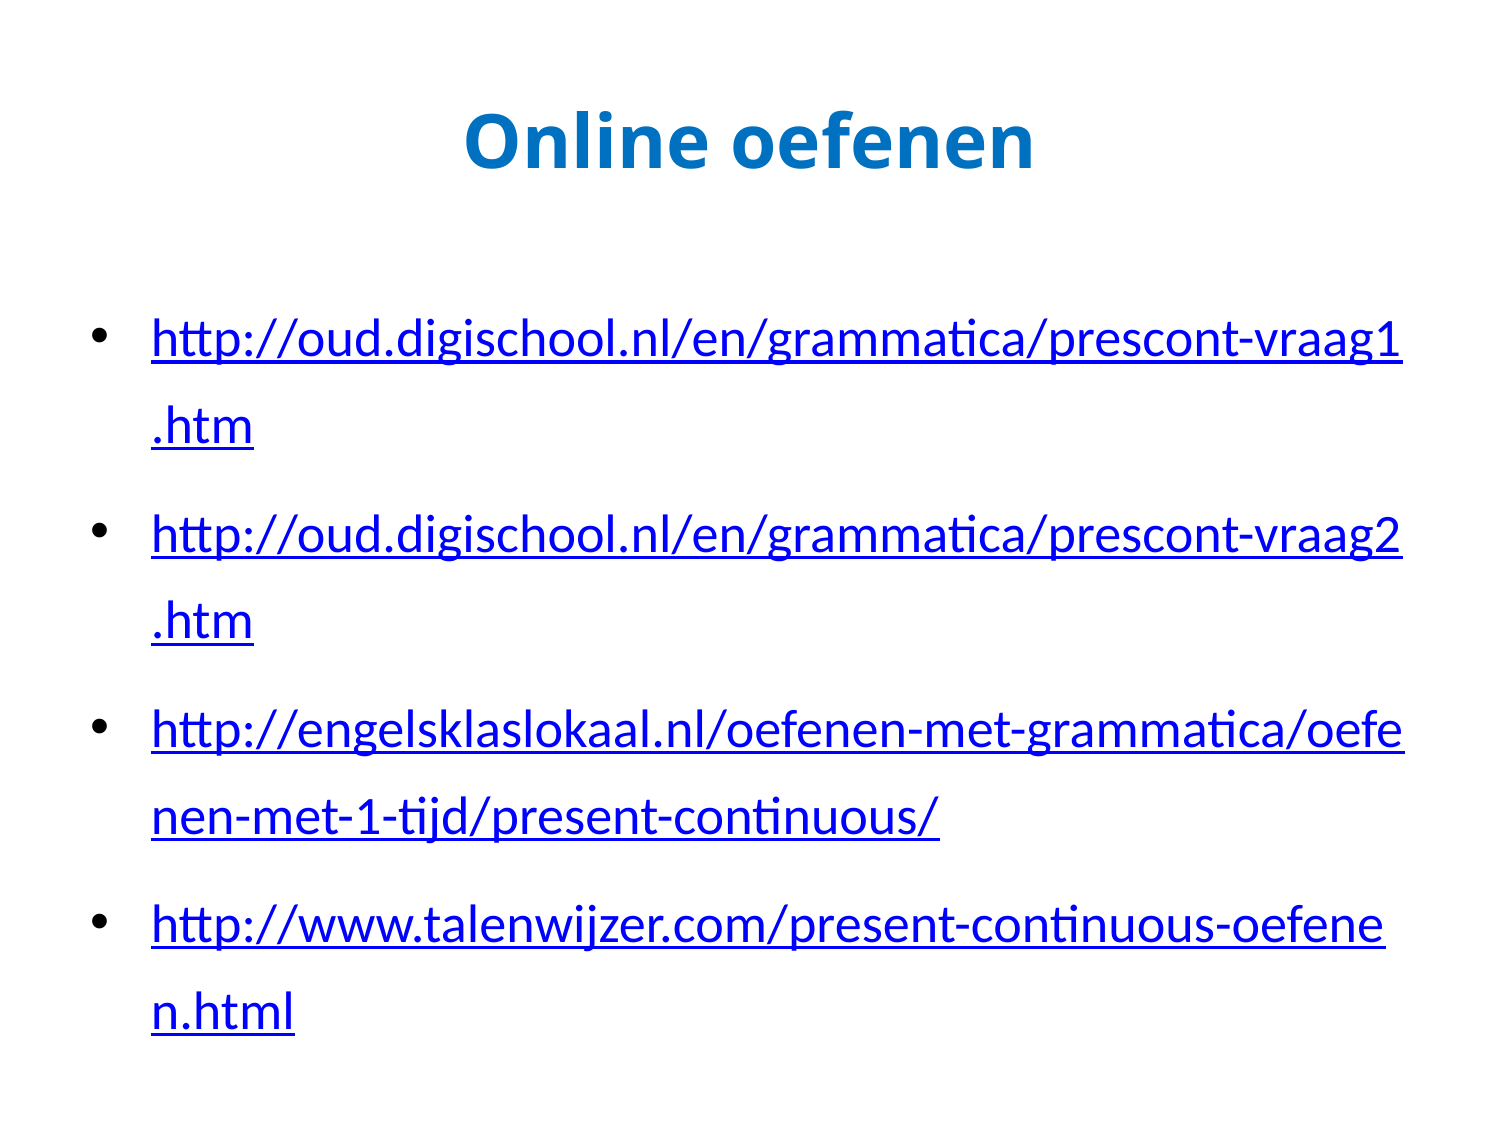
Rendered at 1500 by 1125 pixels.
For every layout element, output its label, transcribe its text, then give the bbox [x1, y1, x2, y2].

title Online oefenen [75, 45, 1425, 233]
list http://oud.digischool.nl/en/grammatica/prescont-vraag1.htm http://oud.digischool.nl/en/grammatica/prescont-vraag2.htm http://engelsklaslokaal.nl/oefenen-met-grammatica/oefenen-met-1-tijd/present-continuous/ http://www.talenwijzer.com/present-continuous-oefenen.html [75, 262, 1425, 1005]
